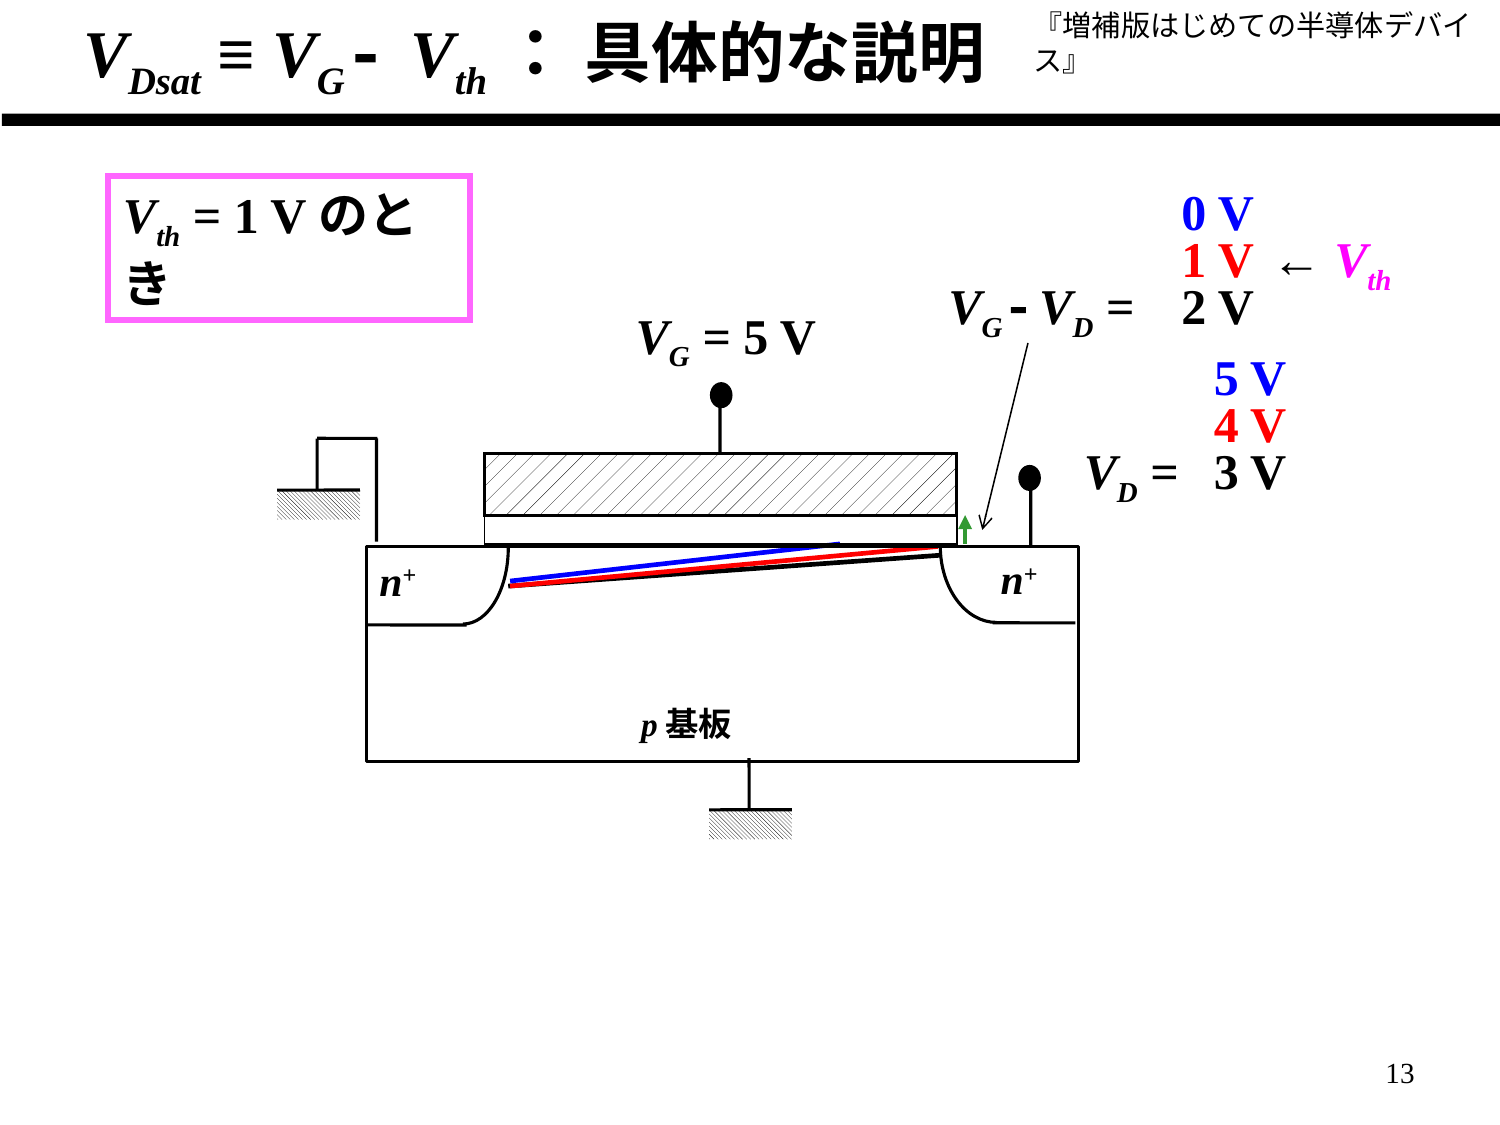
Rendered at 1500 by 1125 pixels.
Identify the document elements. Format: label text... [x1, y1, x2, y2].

text_box [709, 810, 792, 840]
text_box [364, 544, 1080, 763]
text_box 5 V [1199, 338, 1329, 413]
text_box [981, 342, 1029, 531]
text_box 0 V [1166, 172, 1297, 248]
text_box Vth = 1 Vのとき [108, 176, 471, 320]
text_box 4 V [1199, 413, 1329, 432]
text_box ← Vth [1256, 220, 1407, 304]
text_box VG = 5 V [620, 296, 852, 380]
text_box [277, 491, 360, 520]
text_box n+ [985, 545, 1070, 611]
text_box 1 V [1166, 248, 1256, 267]
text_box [509, 543, 841, 582]
text_box 3 V [1199, 432, 1329, 508]
text_box [484, 515, 957, 544]
title VDsat ≡ VG - Vth： 具体的な説明 [83, 31, 1424, 102]
text_box VG - VD = [933, 266, 1185, 351]
text_box VD = [1068, 432, 1211, 516]
text_box [710, 382, 732, 408]
text_box [484, 453, 957, 515]
text_box [1033, 466, 1041, 490]
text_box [844, 546, 939, 587]
text_box 2 V [1166, 267, 1297, 342]
